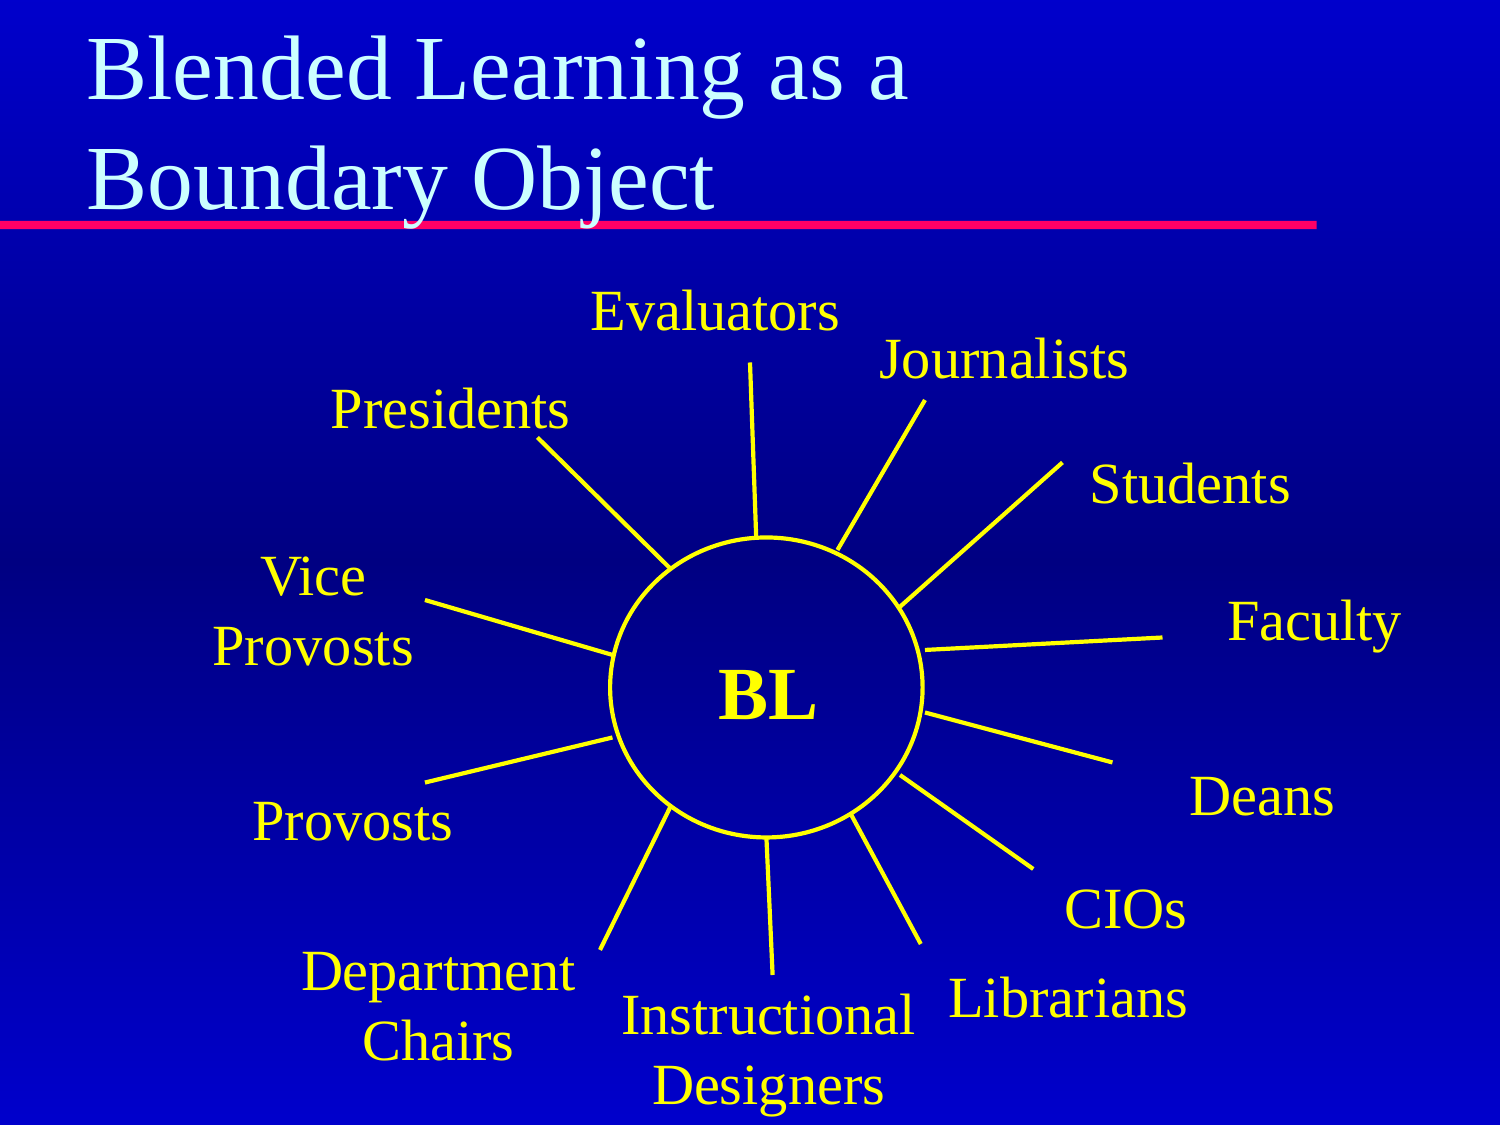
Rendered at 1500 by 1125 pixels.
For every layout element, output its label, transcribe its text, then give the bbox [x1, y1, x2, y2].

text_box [766, 837, 773, 976]
text_box Journalists [864, 312, 1150, 398]
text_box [424, 737, 613, 783]
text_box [749, 362, 757, 538]
text_box [619, 537, 914, 637]
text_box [849, 812, 921, 945]
text_box Students [1074, 437, 1325, 523]
text_box Department Chairs [277, 924, 600, 1080]
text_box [599, 805, 672, 951]
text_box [424, 599, 613, 656]
text_box Provosts [237, 774, 478, 860]
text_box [899, 462, 1063, 607]
text_box Librarians [933, 951, 1234, 1037]
text_box Instructional Designers [587, 968, 950, 1124]
text_box CIOs [1050, 862, 1300, 948]
text_box BL [612, 637, 925, 743]
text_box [805, 430, 957, 519]
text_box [899, 774, 1034, 870]
text_box Faculty [1212, 575, 1463, 660]
text_box Deans [1175, 750, 1425, 835]
text_box [621, 743, 912, 838]
text_box Presidents [316, 362, 602, 448]
text_box Vice Provosts [188, 529, 439, 685]
title Blended Learning as a Boundary Object [71, 47, 1272, 236]
text_box Evaluators [573, 264, 857, 350]
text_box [537, 437, 672, 570]
